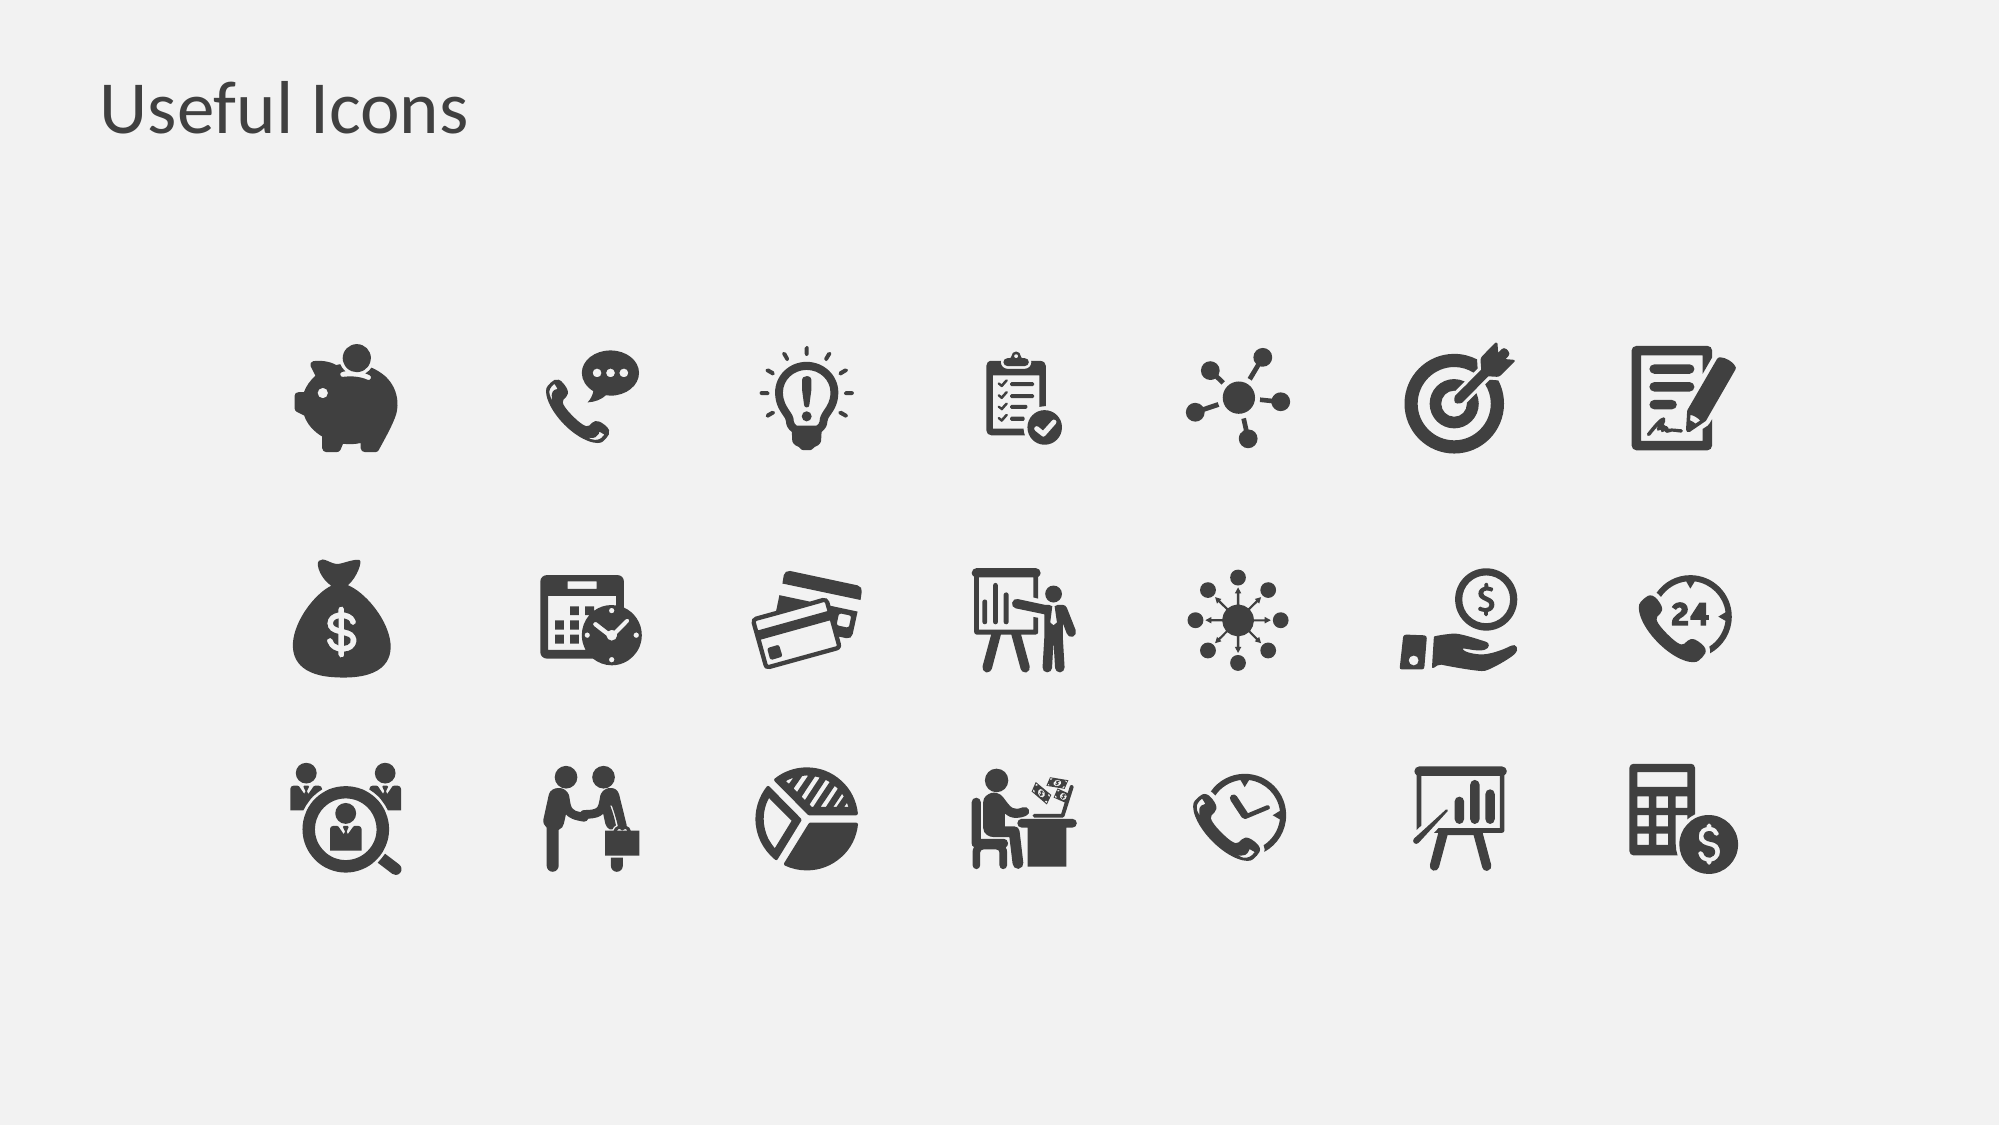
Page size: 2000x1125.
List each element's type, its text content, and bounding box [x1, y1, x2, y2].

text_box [294, 343, 399, 453]
text_box [1003, 351, 1029, 367]
text_box [986, 360, 1046, 436]
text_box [1187, 569, 1289, 672]
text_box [261, 555, 432, 685]
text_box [755, 767, 859, 871]
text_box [542, 765, 640, 873]
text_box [289, 762, 403, 876]
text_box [750, 570, 863, 671]
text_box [1185, 347, 1291, 449]
text_box [1193, 793, 1261, 861]
text_box [546, 379, 610, 444]
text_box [540, 574, 643, 666]
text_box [1631, 345, 1737, 451]
text_box [1210, 773, 1287, 852]
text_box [759, 345, 855, 451]
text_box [971, 768, 1078, 870]
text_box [1399, 568, 1521, 673]
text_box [971, 567, 1077, 673]
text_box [1635, 574, 1733, 666]
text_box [1404, 342, 1516, 454]
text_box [1629, 763, 1739, 875]
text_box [1412, 766, 1508, 872]
title Useful Icons [99, 45, 1900, 162]
text_box [581, 350, 640, 403]
text_box [1027, 410, 1062, 445]
